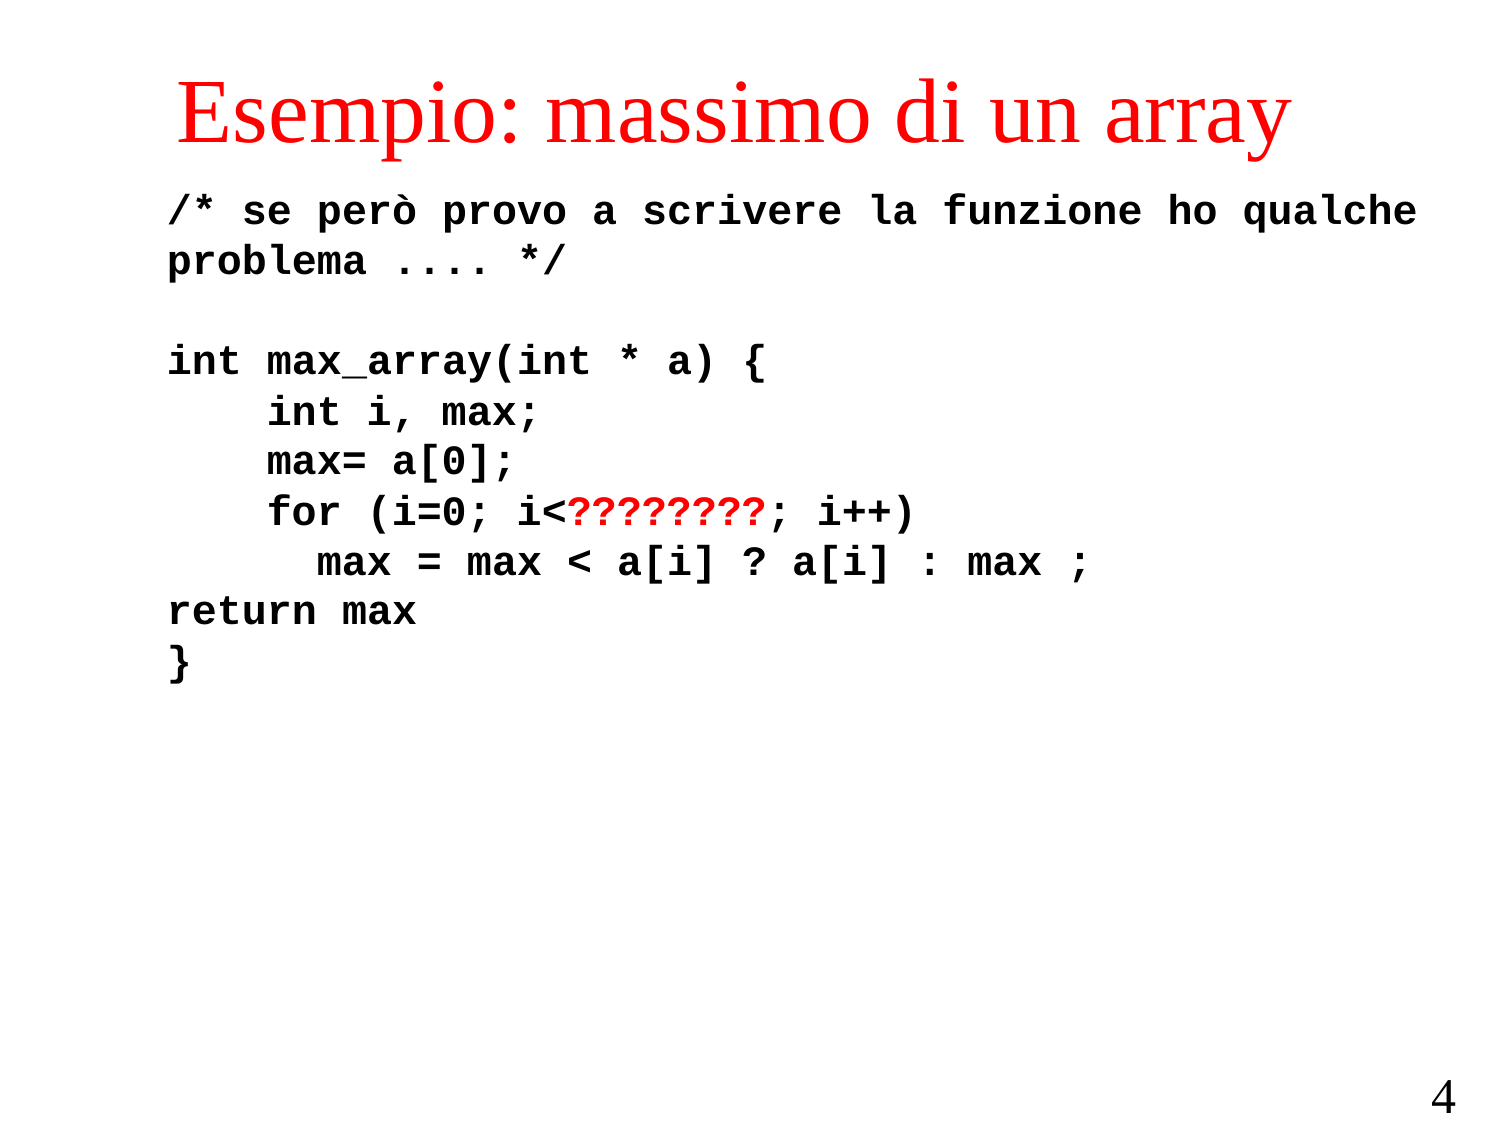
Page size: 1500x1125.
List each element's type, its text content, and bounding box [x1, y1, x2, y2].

slide_number 47 [1416, 1056, 1486, 1123]
text_box /* se però provo a scrivere la funzione ho qualche problema .... */ int max_array(int * a) { int i, max; max= a[0]; for (i=0; i<????????; i++) max = max < a[i] ? a[i] : max ; return max } [2, 125, 1472, 751]
title Esempio: massimo di un array [0, 0, 1471, 213]
